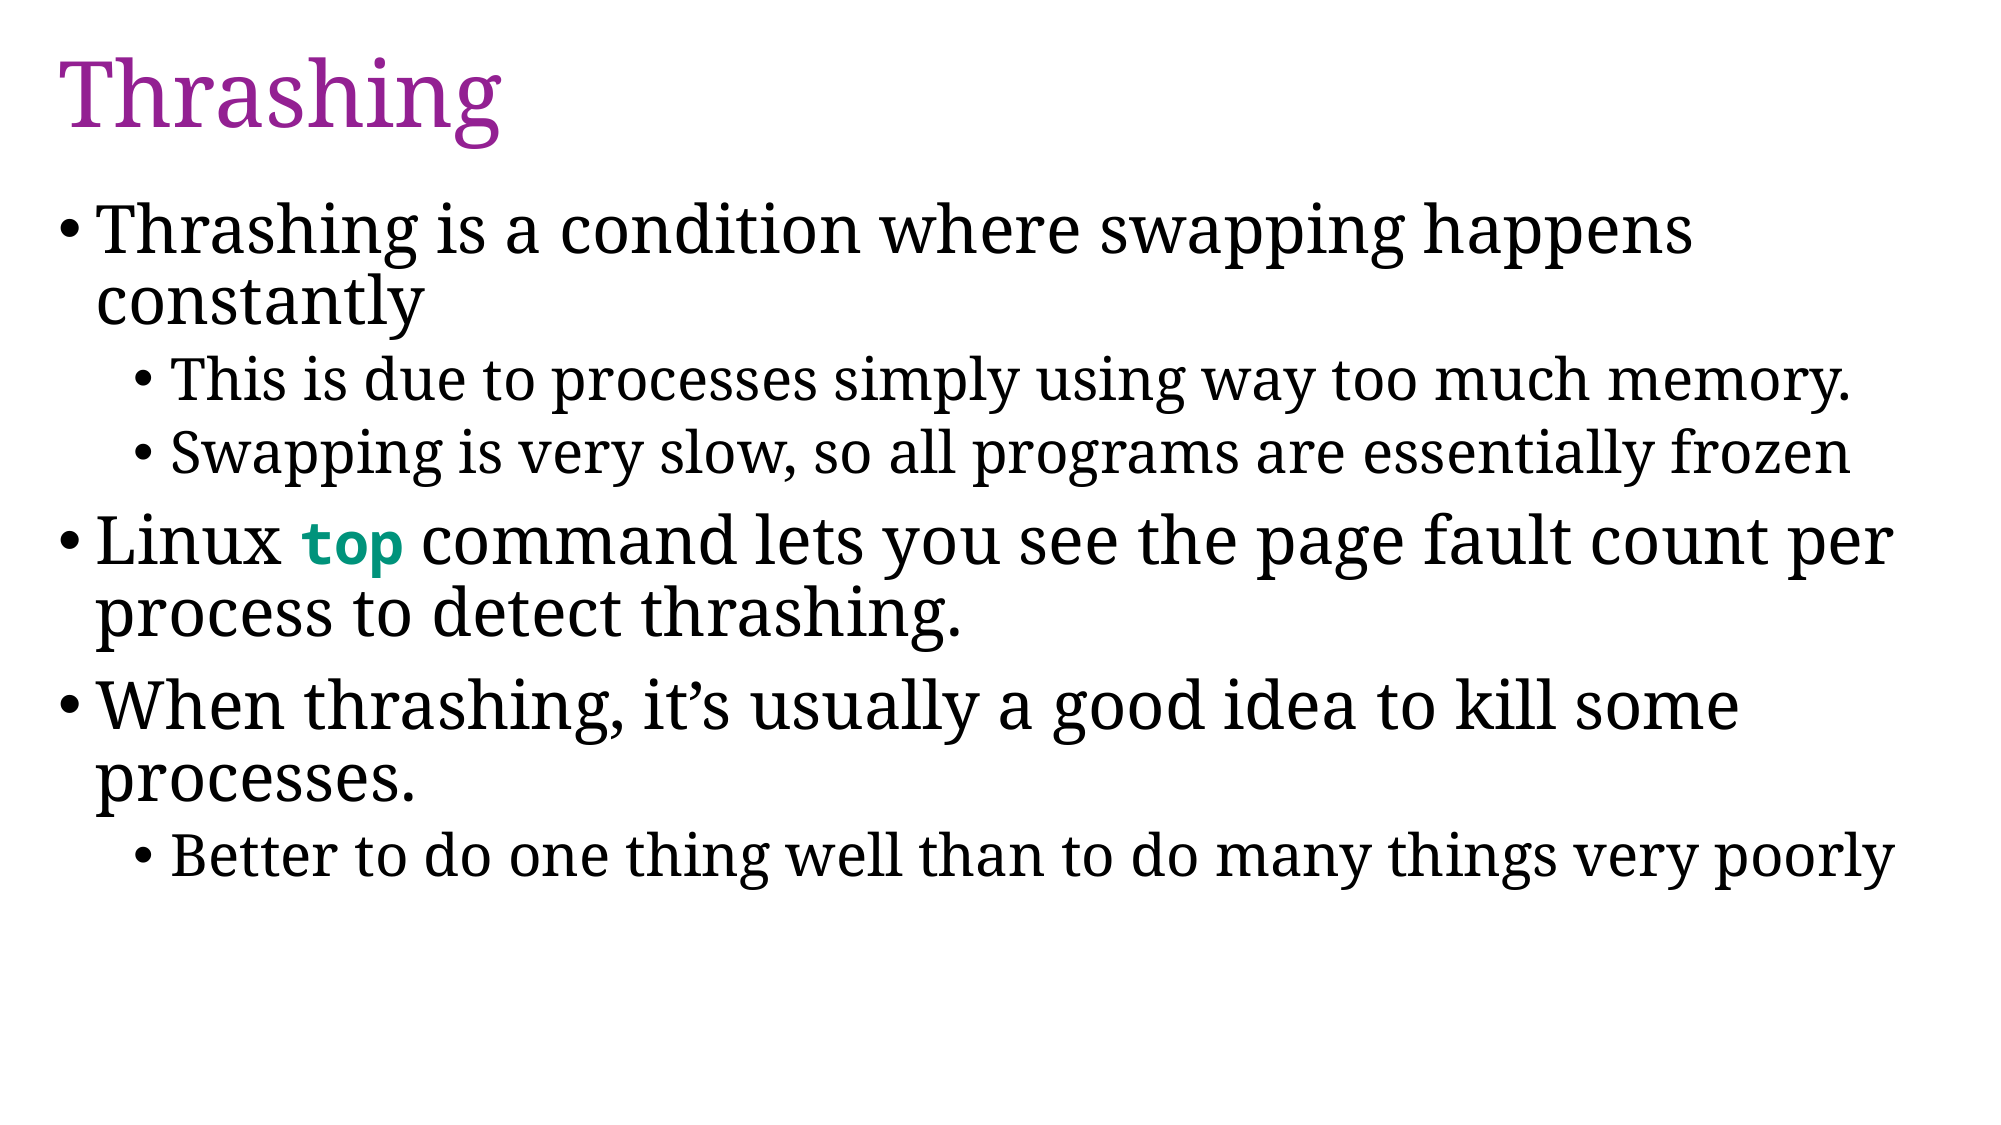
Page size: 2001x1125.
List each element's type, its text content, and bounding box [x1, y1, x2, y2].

list Thrashing is a condition where swapping happens constantly This is due to processes simply using way too much memory. Swapping is very slow, so all programs are essentially frozen Linux top command lets you see the page fault count per process to detect thrashing. When thrashing, it’s usually a good idea to kill some processes. Better to do one thing well than to do many things very poorly [43, 188, 1953, 1106]
title Thrashing [43, 25, 1953, 171]
